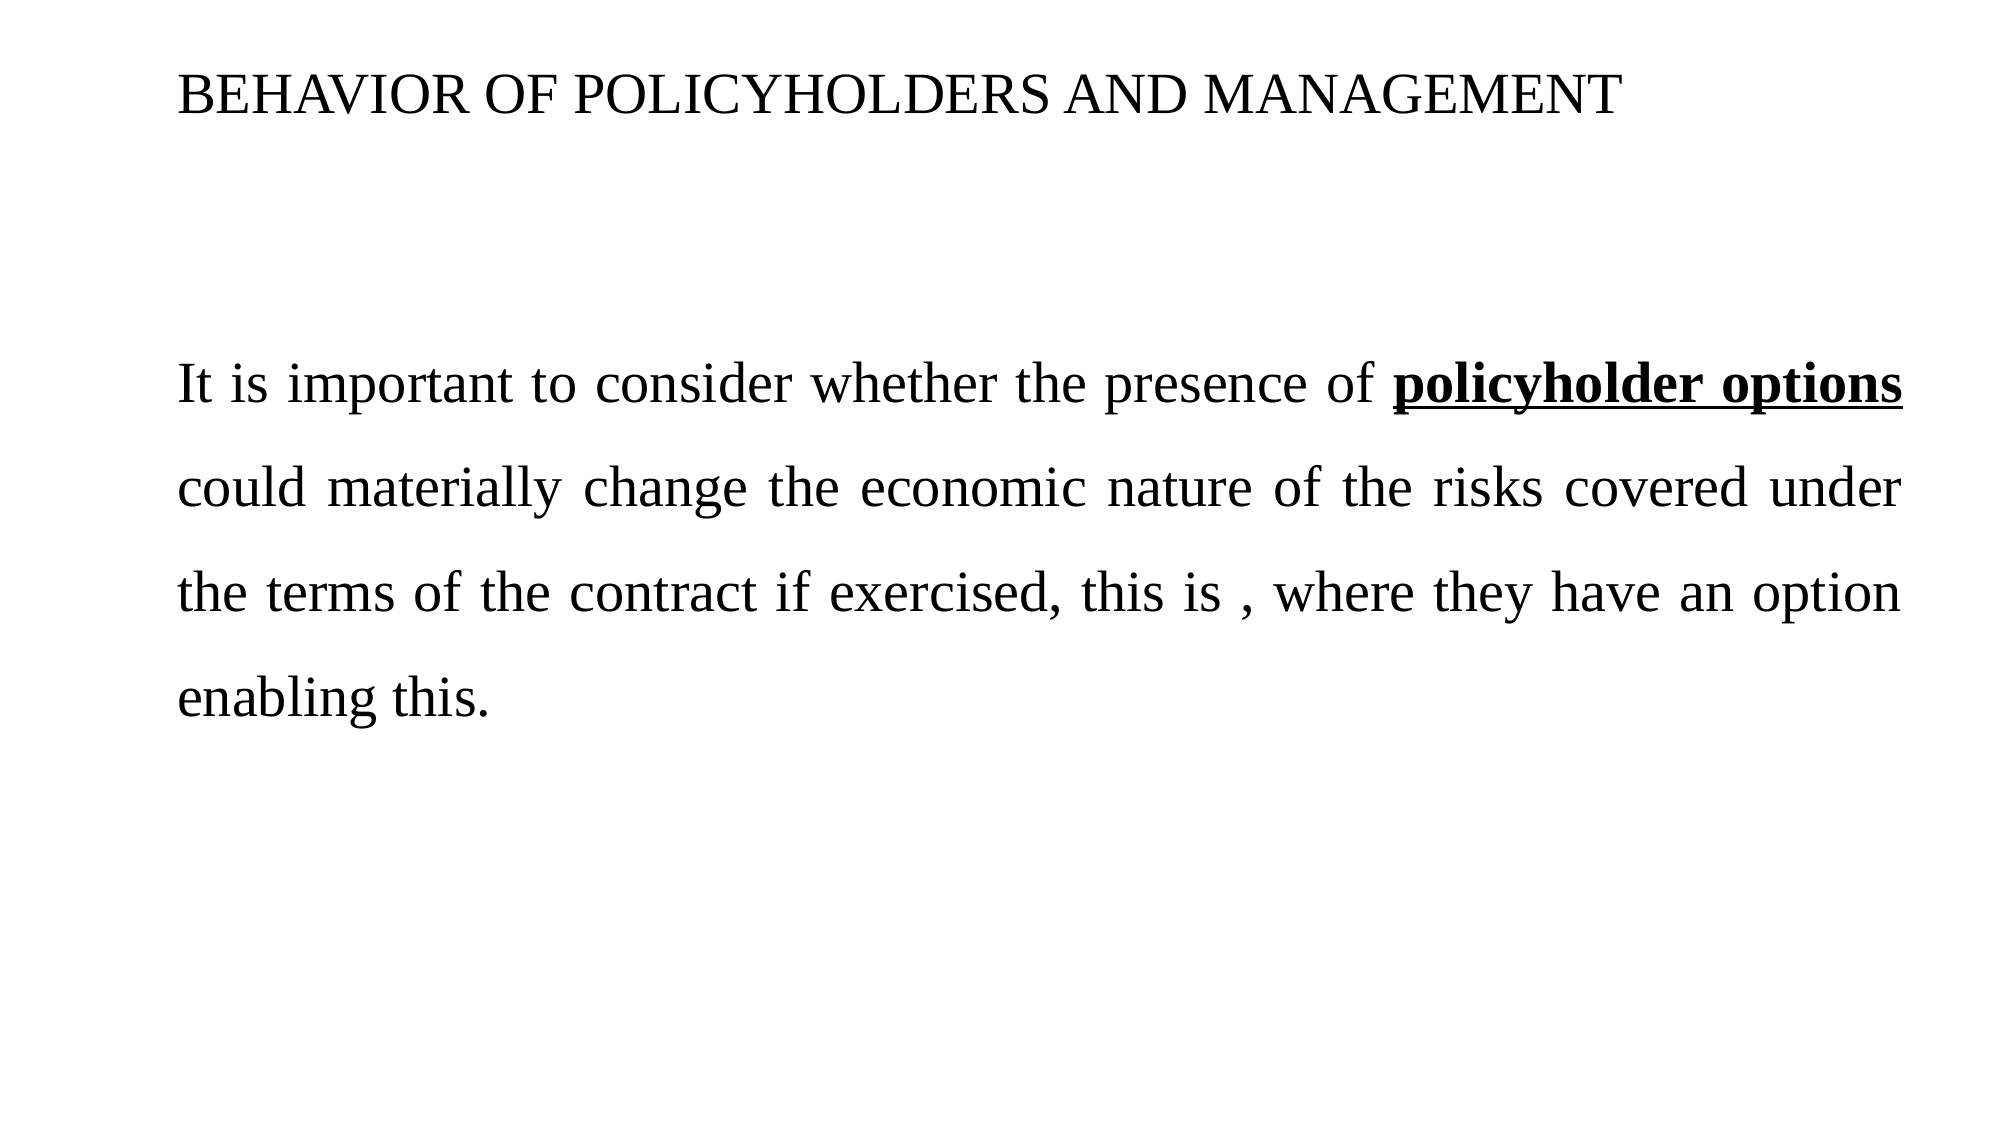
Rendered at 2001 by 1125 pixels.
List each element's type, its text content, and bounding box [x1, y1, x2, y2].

title BEHAVIOR OF POLICYHOLDERS AND MANAGEMENT [161, 45, 1919, 145]
list It is important to consider whether the presence of policyholder options could materially change the economic nature of the risks covered under the terms of the contract if exercised, this is , where they have an option enabling this. [161, 301, 1919, 749]
